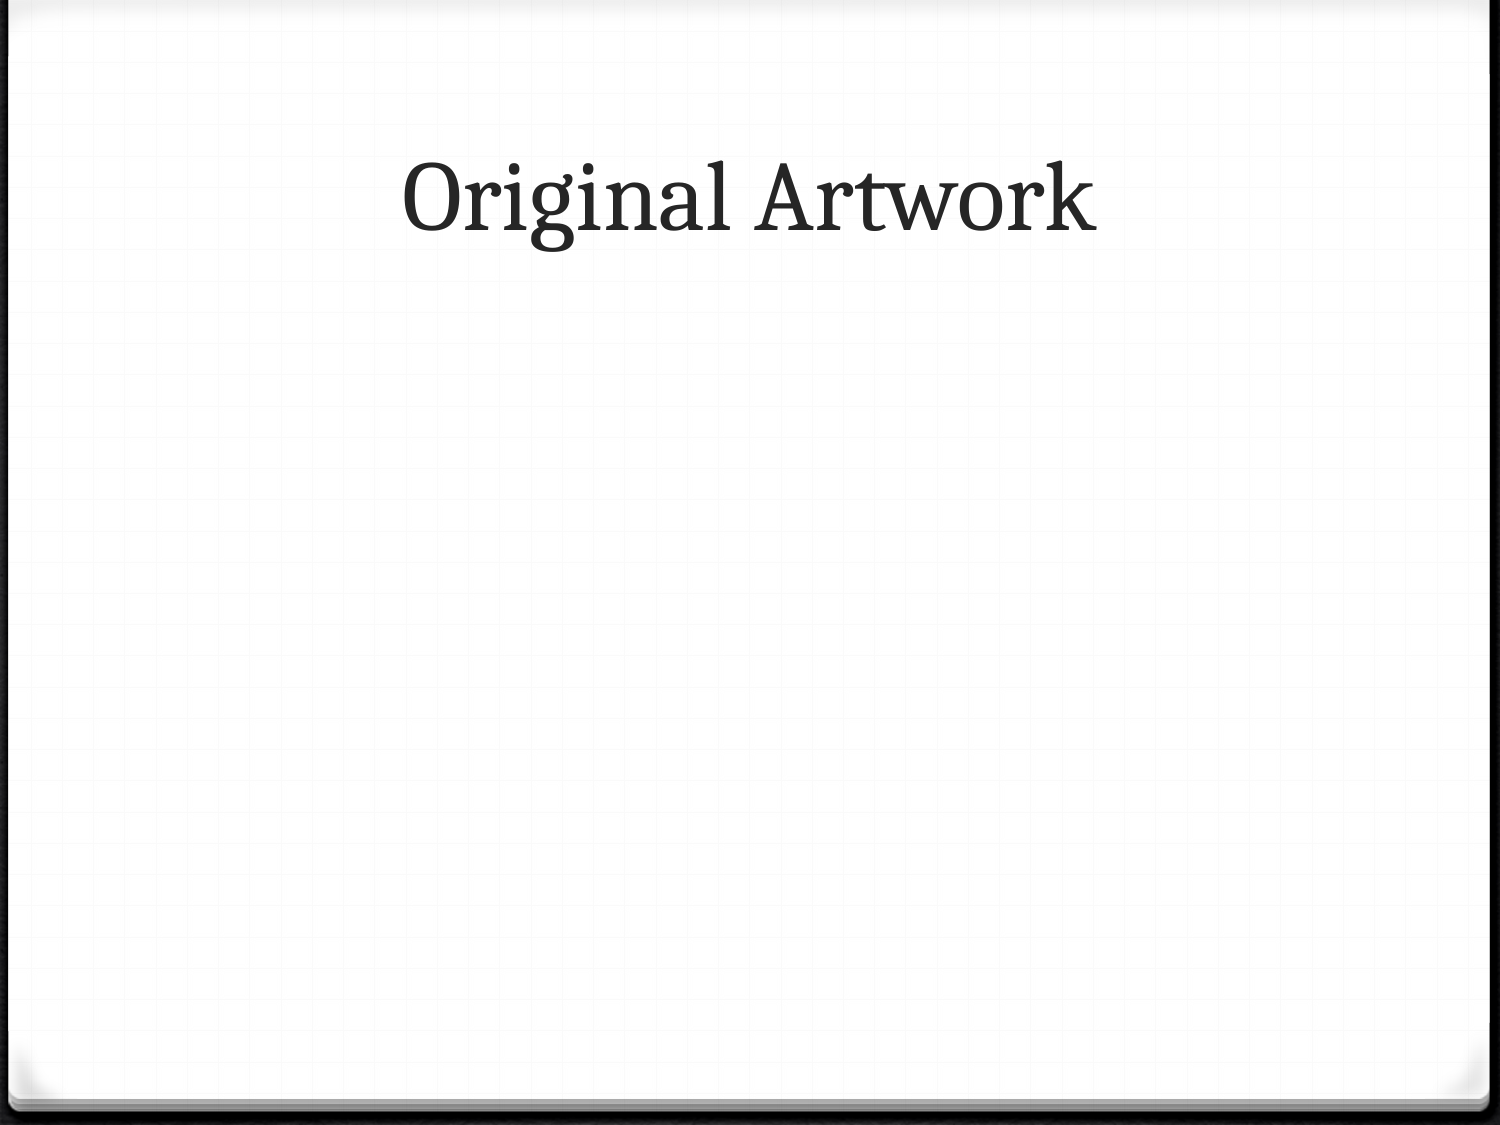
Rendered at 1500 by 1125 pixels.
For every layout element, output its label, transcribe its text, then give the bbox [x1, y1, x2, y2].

title Original Artwork [90, 71, 1410, 309]
picture [0, 0, 1500, 1125]
